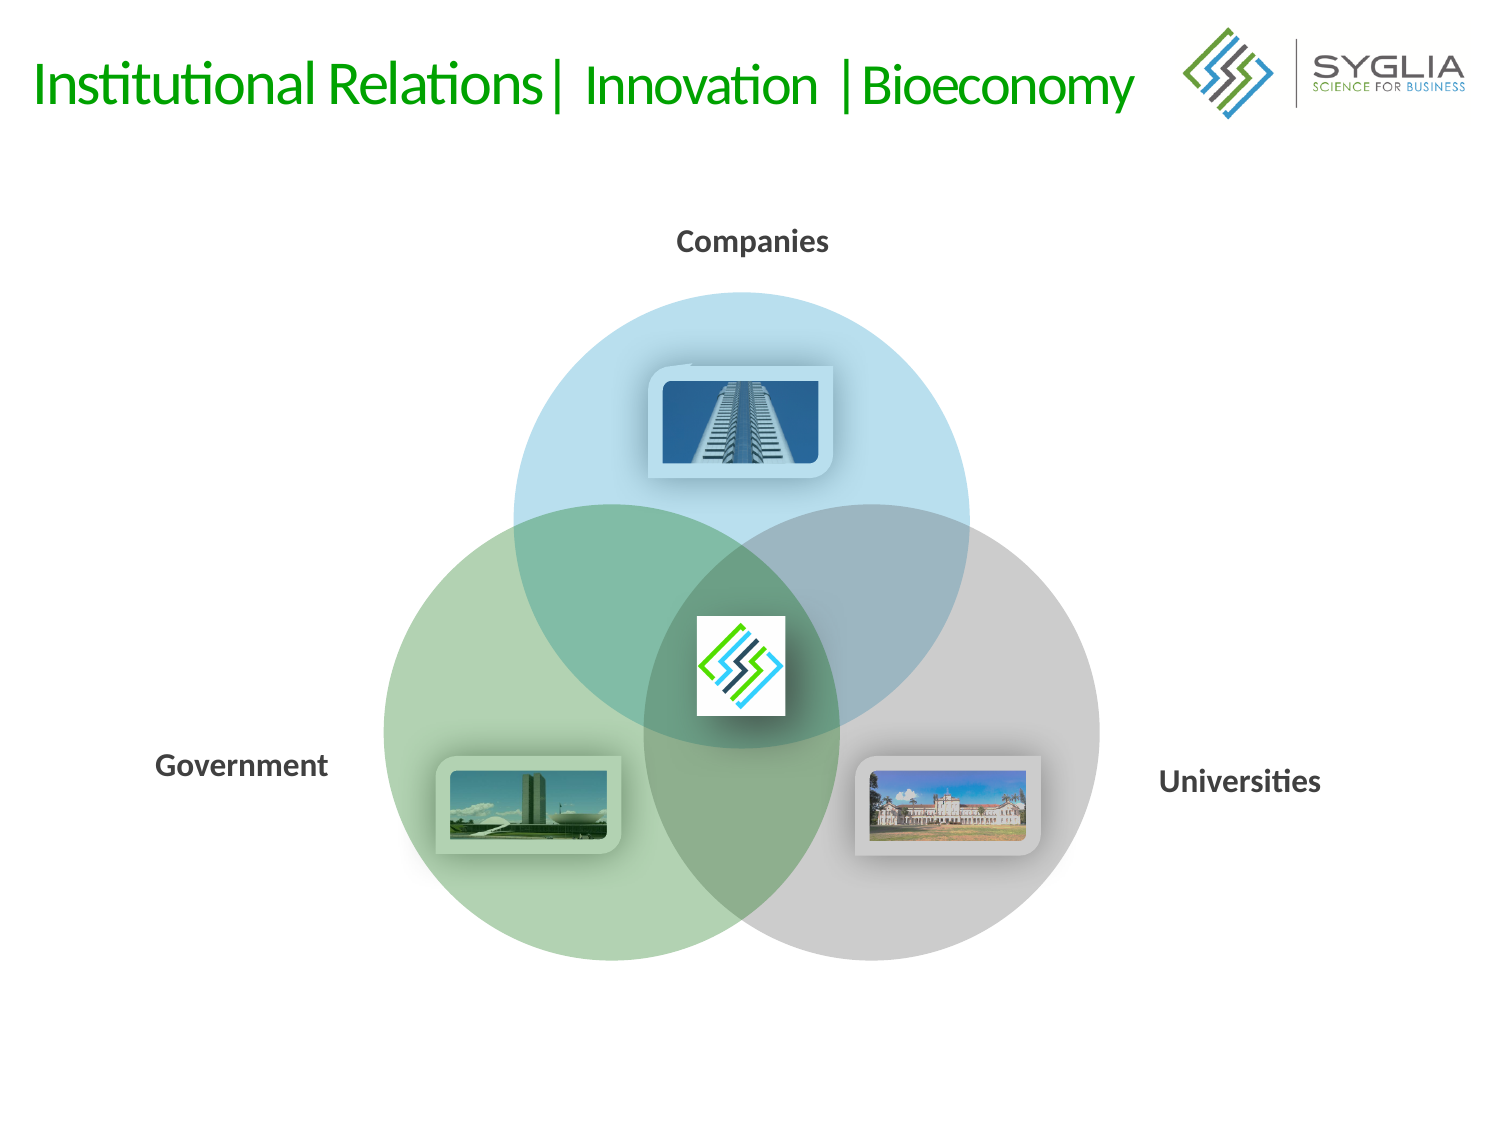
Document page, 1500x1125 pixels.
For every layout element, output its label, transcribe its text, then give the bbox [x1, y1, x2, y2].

picture [442, 762, 615, 847]
picture [862, 762, 1034, 849]
text_box [382, 502, 842, 963]
text_box Universities [1116, 751, 1365, 807]
title Institutional Relations| Innovation |Bioeconomy [17, 0, 1368, 161]
text_box [742, 502, 1102, 963]
text_box Companies [643, 211, 863, 267]
picture [696, 616, 786, 717]
text_box Government [135, 735, 349, 791]
text_box [512, 290, 972, 542]
picture [1368, 20, 1471, 126]
picture [655, 373, 827, 472]
